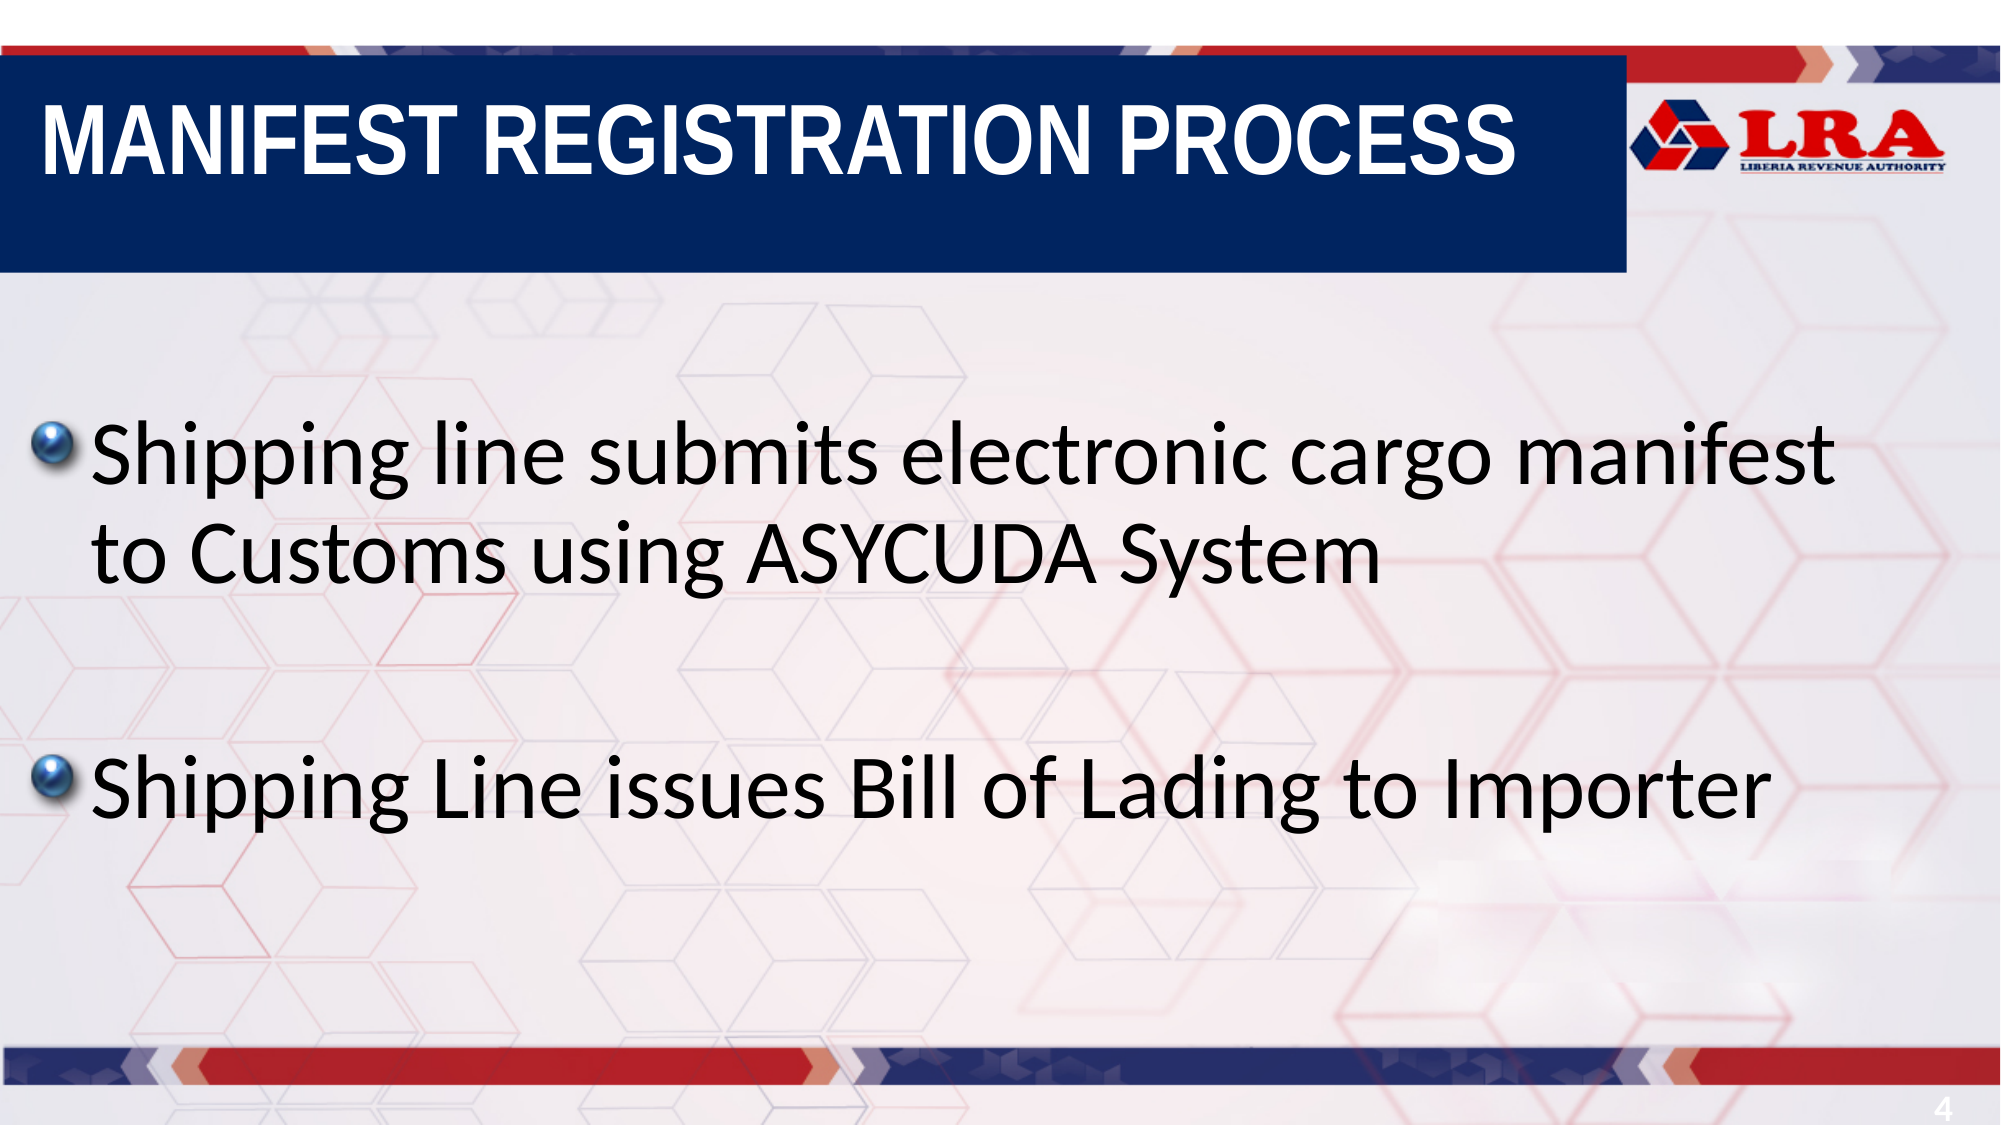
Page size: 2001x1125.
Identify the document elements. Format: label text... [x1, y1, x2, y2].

picture [0, 0, 2001, 1125]
title MANIFEST REGISTRATION PROCESS [25, 95, 1602, 188]
text_box [0, 55, 1627, 273]
slide_number 4 [1518, 1076, 1969, 1125]
text_box Shipping line submits electronic cargo manifest to Customs using ASYCUDA System Shipping Line issues Bill of Lading to Importer [25, 405, 1846, 839]
